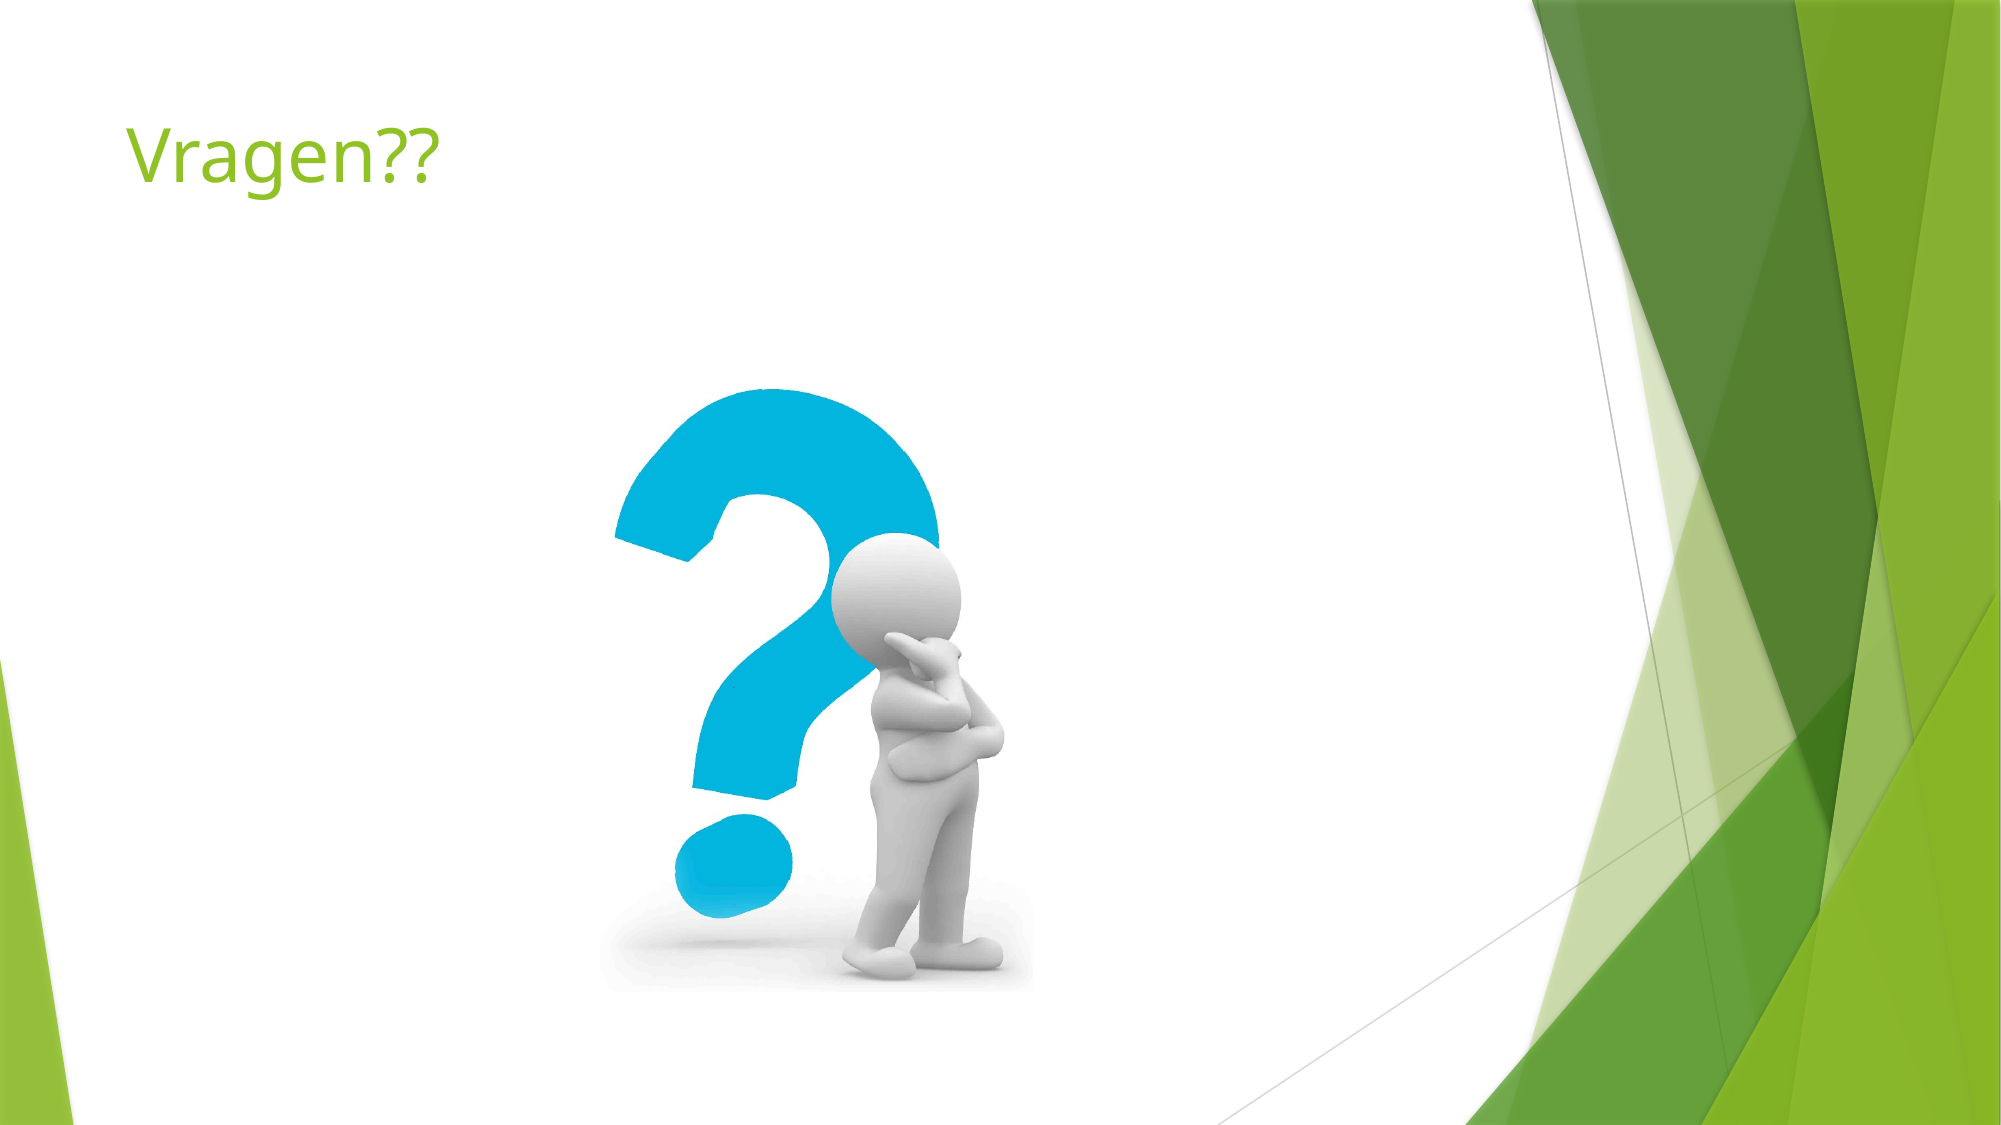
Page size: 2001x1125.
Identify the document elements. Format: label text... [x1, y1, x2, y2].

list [599, 353, 1033, 992]
title Vragen?? [111, 99, 1522, 317]
